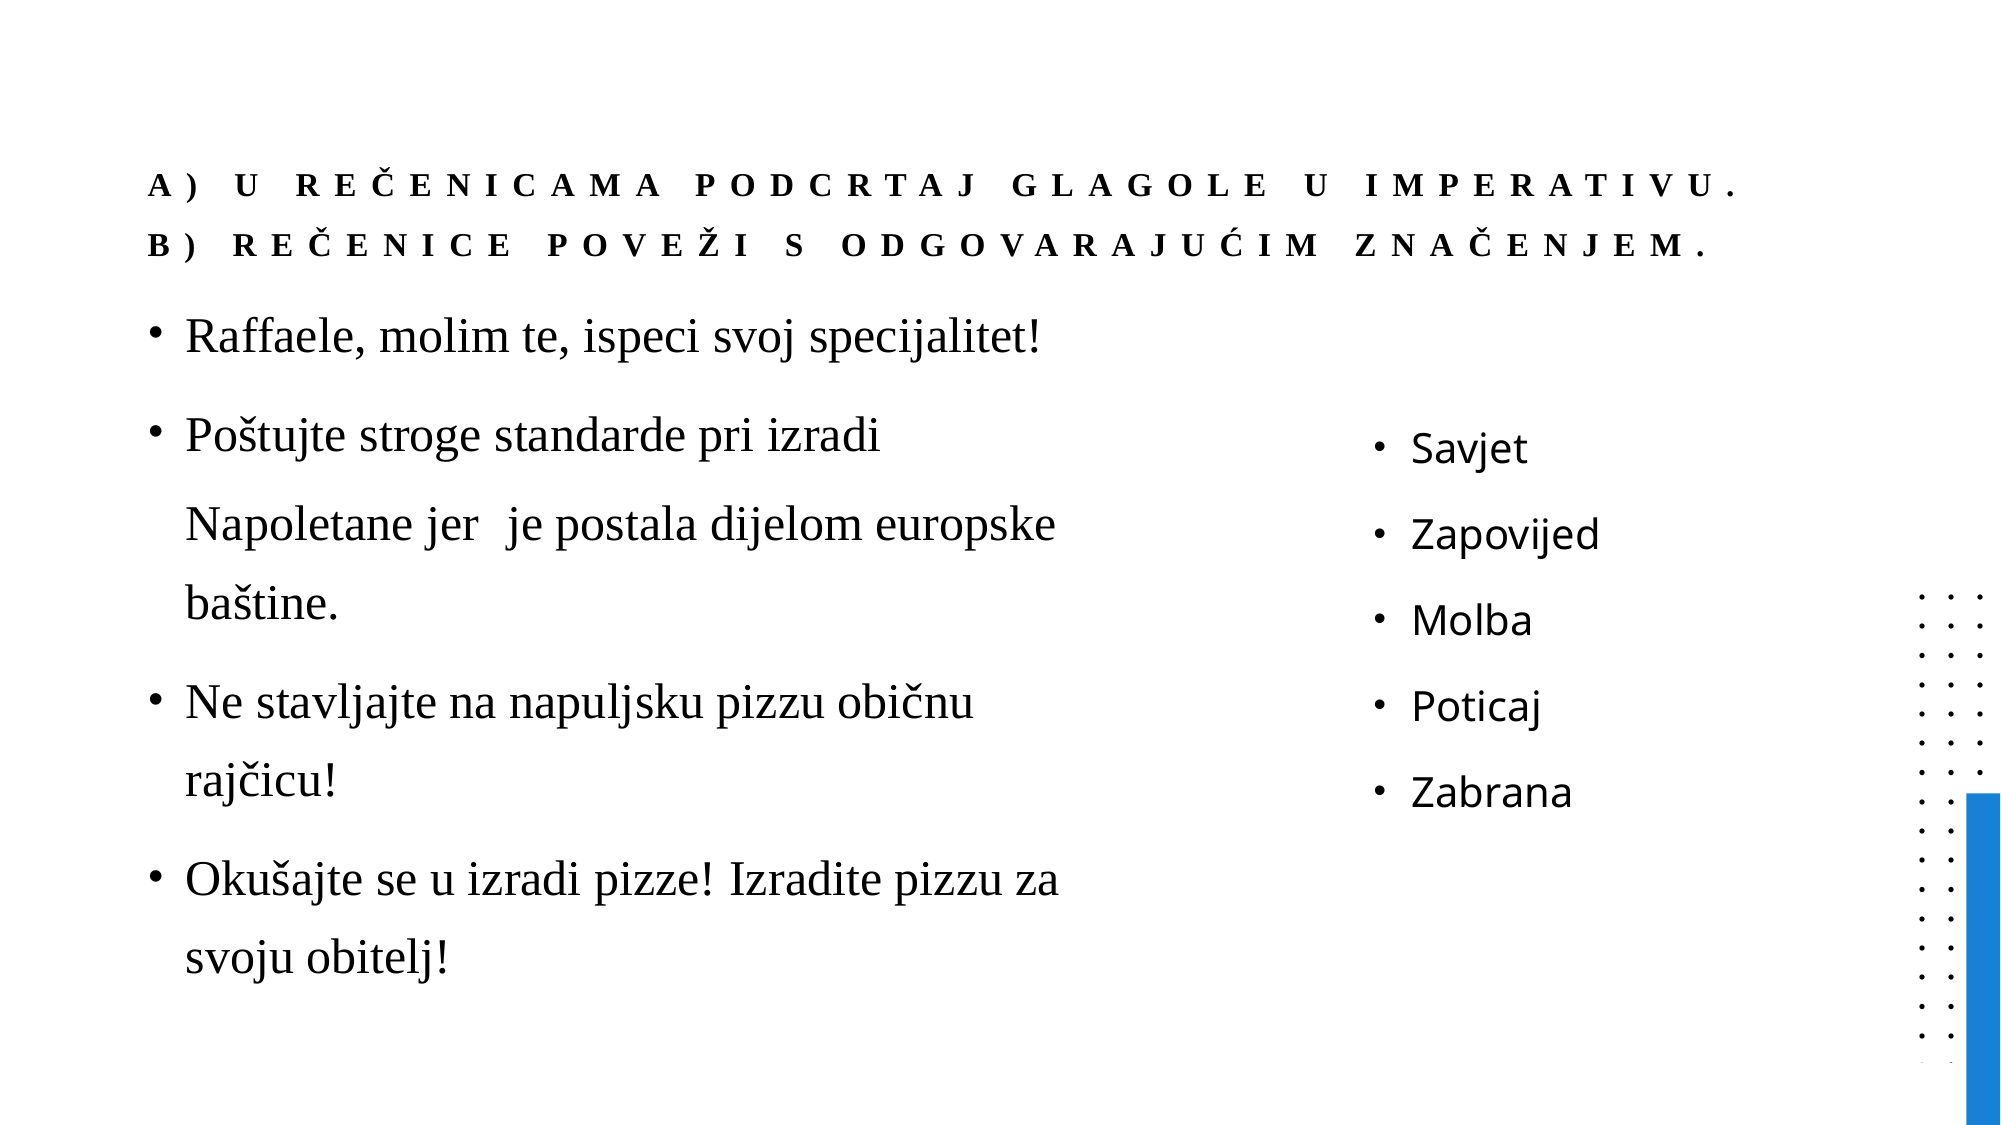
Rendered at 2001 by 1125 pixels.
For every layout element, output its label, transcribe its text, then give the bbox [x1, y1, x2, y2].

list Savjet Zapovijed Molba Poticaj Zabrana [1358, 399, 1759, 956]
picture [1907, 582, 1994, 1064]
list Raffaele, molim te, ispeci svoj specijalitet! Poštujte stroge standarde pri izradi Napoletane jer je postala dijelom europske baštine. Ne stavljajte na napuljsku pizzu običnu rajčicu! Okušajte se u izradi pizze! Izradite pizzu za svoju obitelj! [133, 276, 1080, 1078]
title a) U rečenicama podcrtaj glagole u imperativu. b) Rečenice poveži s odgovarajućim značenjem. [132, 59, 1832, 311]
